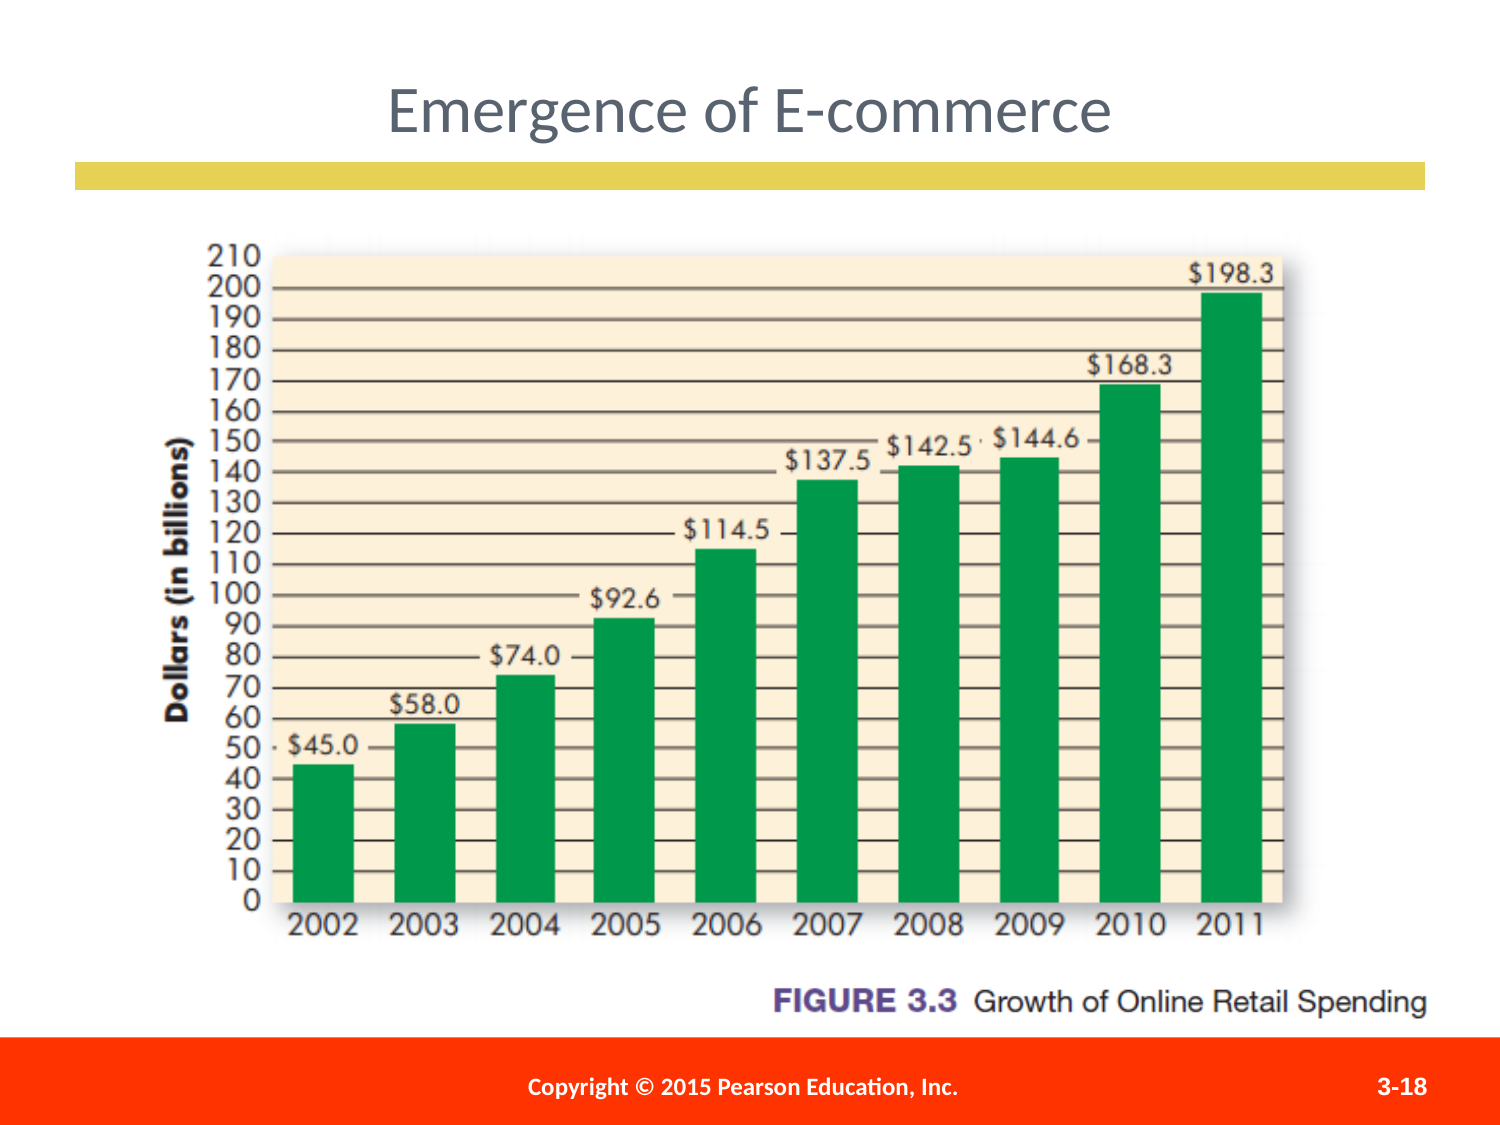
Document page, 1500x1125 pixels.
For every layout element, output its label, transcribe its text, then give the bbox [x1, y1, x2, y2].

picture [137, 212, 1351, 961]
picture [763, 979, 1451, 1026]
title Emergence of E-commerce [74, 12, 1426, 201]
